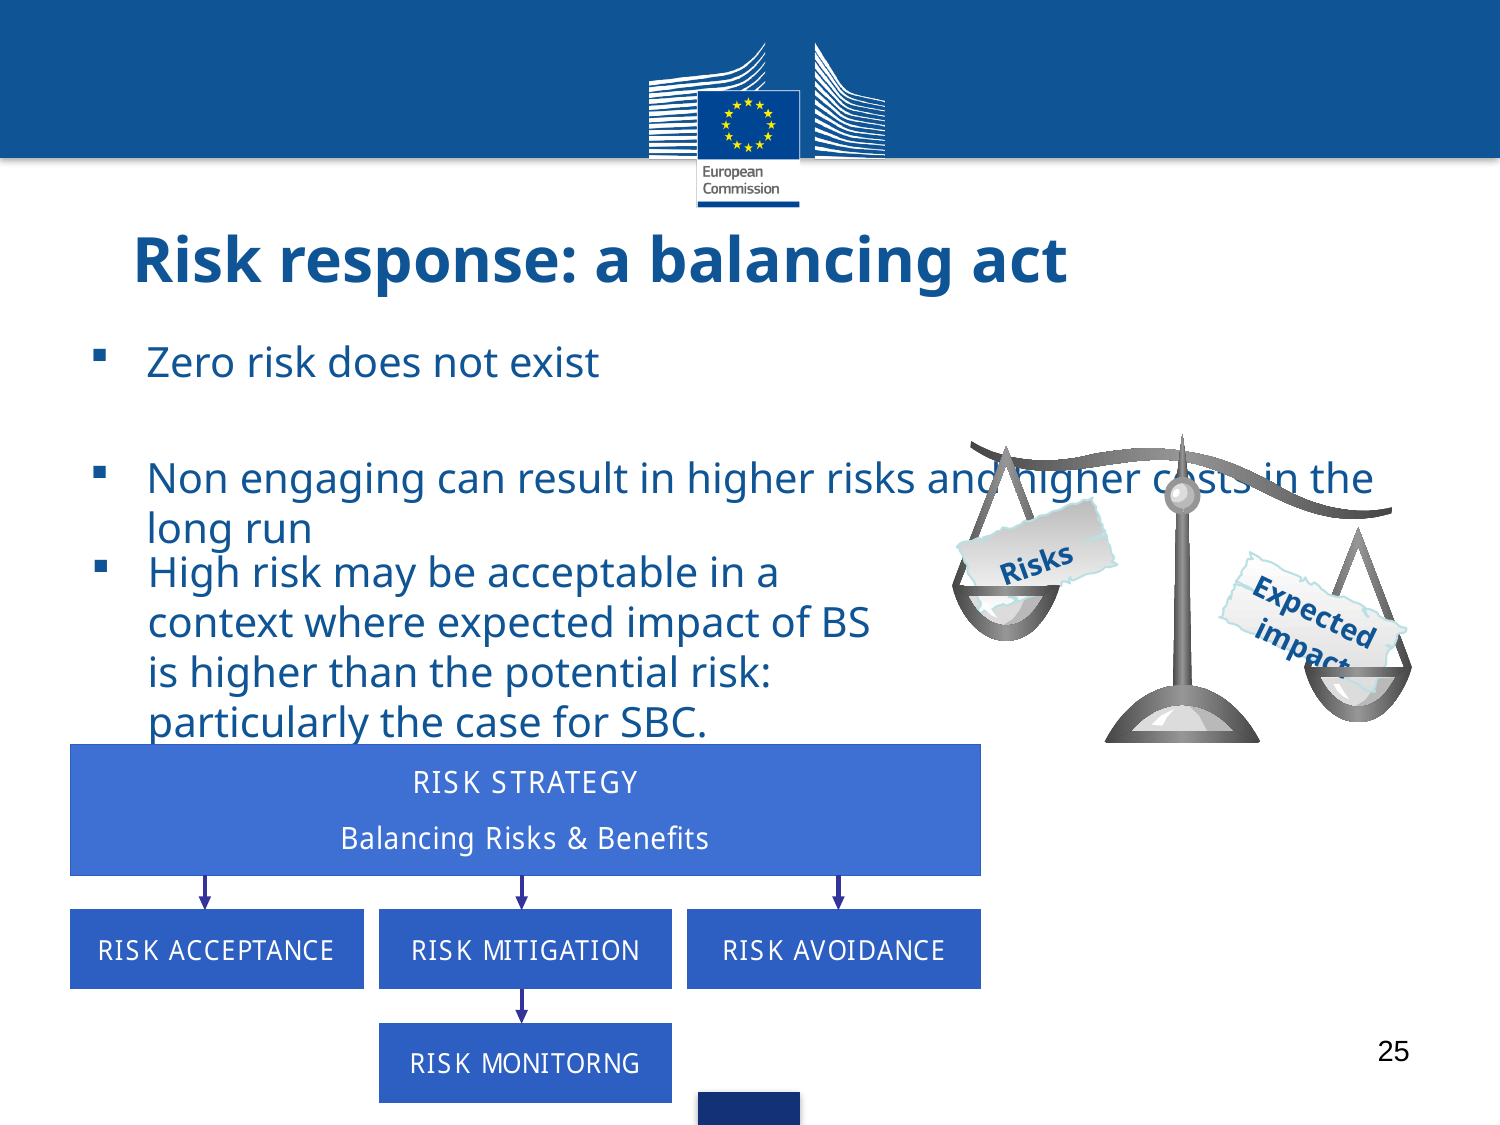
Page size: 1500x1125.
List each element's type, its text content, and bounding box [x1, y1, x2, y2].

picture [649, 42, 885, 208]
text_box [951, 433, 1413, 744]
list Zero risk does not exist Non engaging can result in higher risks and higher costs in the long run [74, 327, 1426, 1125]
picture [69, 743, 982, 1103]
slide_number 25 [1074, 1024, 1426, 1103]
title Risk response: a balancing act [58, 210, 1409, 305]
text_box High risk may be acceptable in a context where expected impact of BS is higher than the potential risk: particularly the case for SBC. [76, 538, 894, 741]
